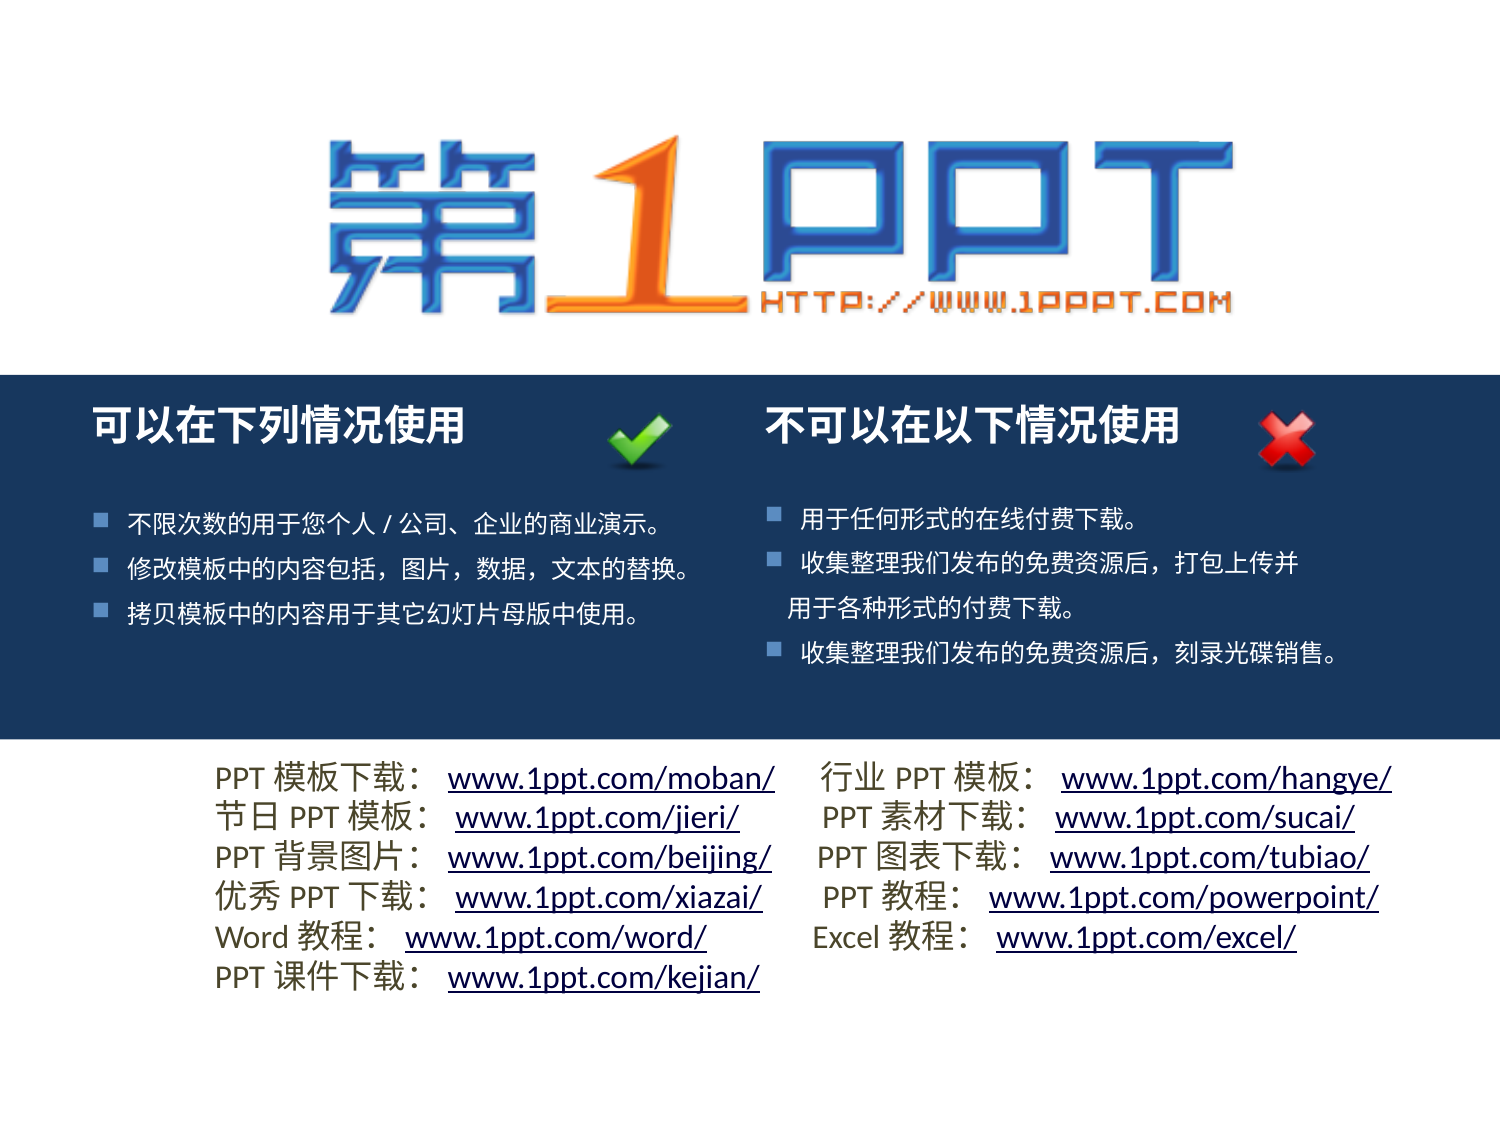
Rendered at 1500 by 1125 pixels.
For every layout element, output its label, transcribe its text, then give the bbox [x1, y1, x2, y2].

text_box [0, 374, 1500, 740]
picture [1253, 407, 1319, 473]
text_box 可以在下列情况使用 不限次数的用于您个人/公司、企业的商业演示。 修改模板中的内容包括，图片，数据，文本的替换。 拷贝模板中的内容用于其它幻灯片母版中使用。 [76, 391, 750, 716]
picture [307, 117, 1259, 339]
picture [607, 407, 673, 473]
text_box 不可以在以下情况使用 用于任何形式的在线付费下载。 收集整理我们发布的免费资源后，打包上传并 用于各种形式的付费下载。 收集整理我们发布的免费资源后，刻录光碟销售。 [750, 391, 1424, 716]
text_box PPT模板下载：www.1ppt.com/moban/ 行业PPT模板：www.1ppt.com/hangye/ 节日PPT模板：www.1ppt.com/jieri/ PPT素材下载：www.1ppt.com/sucai/ PPT背景图片：www.1ppt.com/beijing/ PPT图表下载：www.1ppt.com/tubiao/ 优秀PPT下载：www.1ppt.com/xiazai/ PPT教程：www.1ppt.com/powerpoint/ Word教程：www.1ppt.com/word/ Excel教程：www.1ppt.com/excel/ PPT课件下载：www.1ppt.com/kejian/ [198, 740, 1500, 1096]
